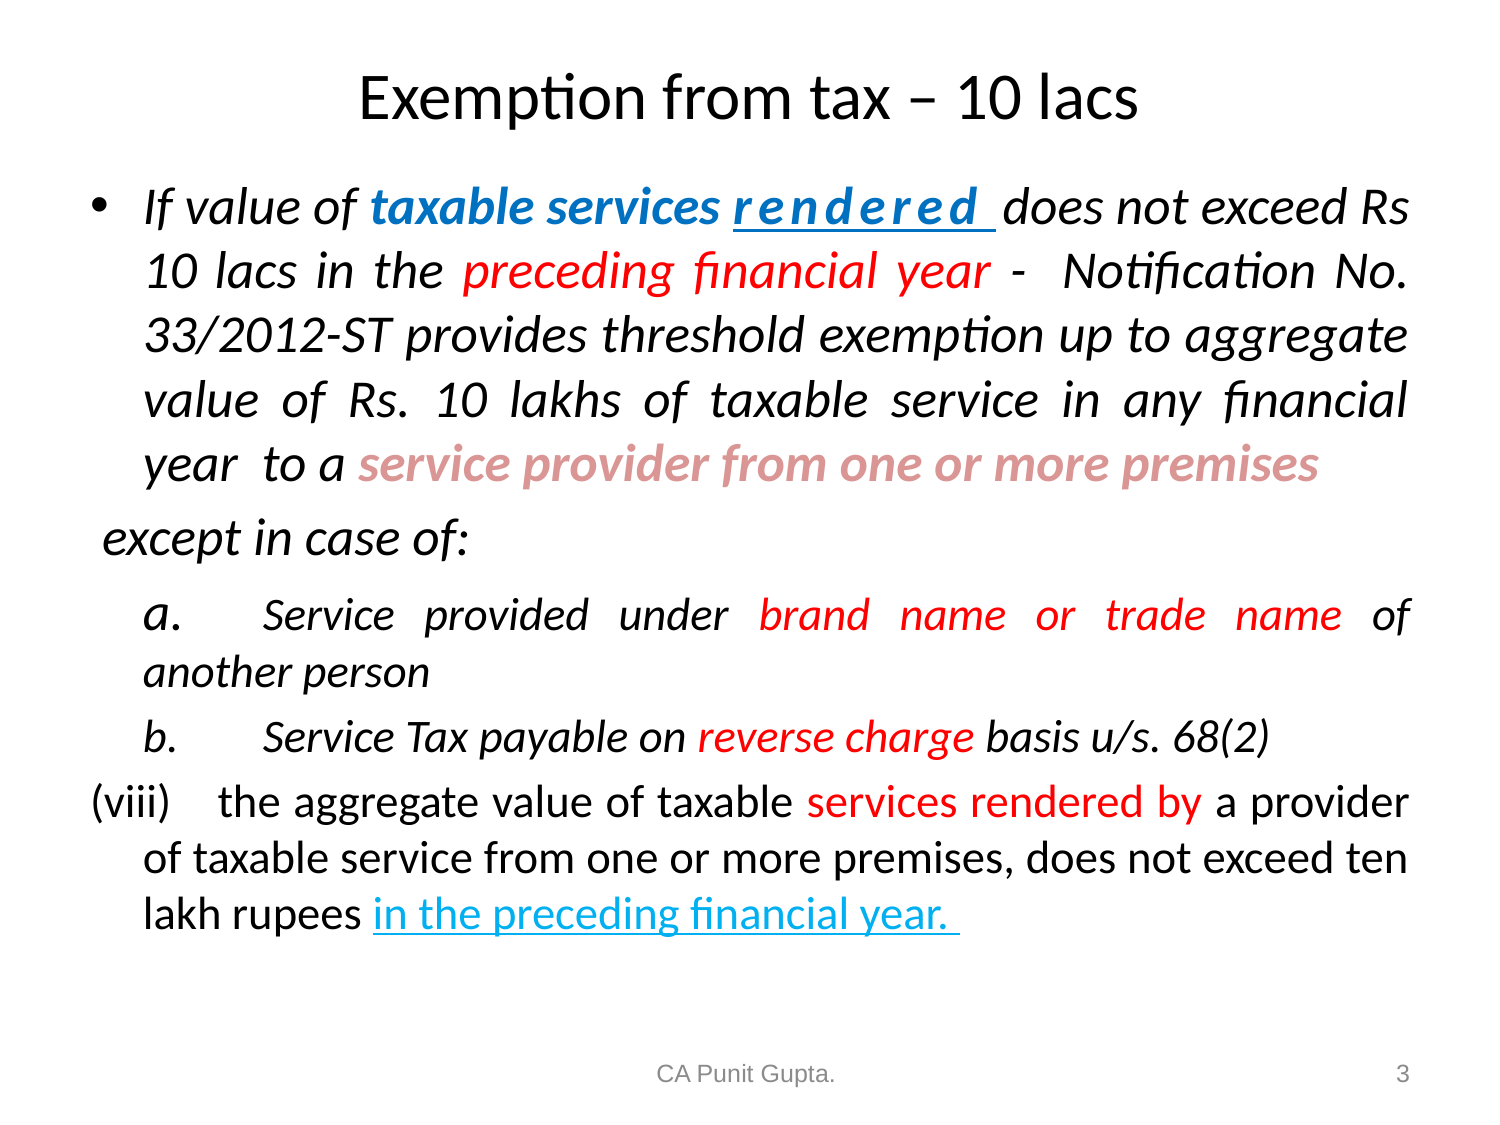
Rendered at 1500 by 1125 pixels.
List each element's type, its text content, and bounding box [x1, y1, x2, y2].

slide_number 3 [1074, 1042, 1425, 1103]
title Exemption from tax – 10 lacs [75, 45, 1425, 141]
list If value of taxable services rendered does not exceed Rs 10 lacs in the preceding financial year - Notification No. 33/2012-ST provides threshold exemption up to aggregate value of Rs. 10 lakhs of taxable service in any financial year to a service provider from one or more premises except in case of: a. Service provided under brand name or trade name of another person b. Service Tax payable on reverse charge basis u/s. 68(2) (viii) the aggregate value of taxable services rendered by a provider of taxable service from one or more premises, does not exceed ten lakh rupees in the preceding financial year. [75, 164, 1425, 1005]
footer CA Punit Gupta. [512, 1042, 988, 1103]
